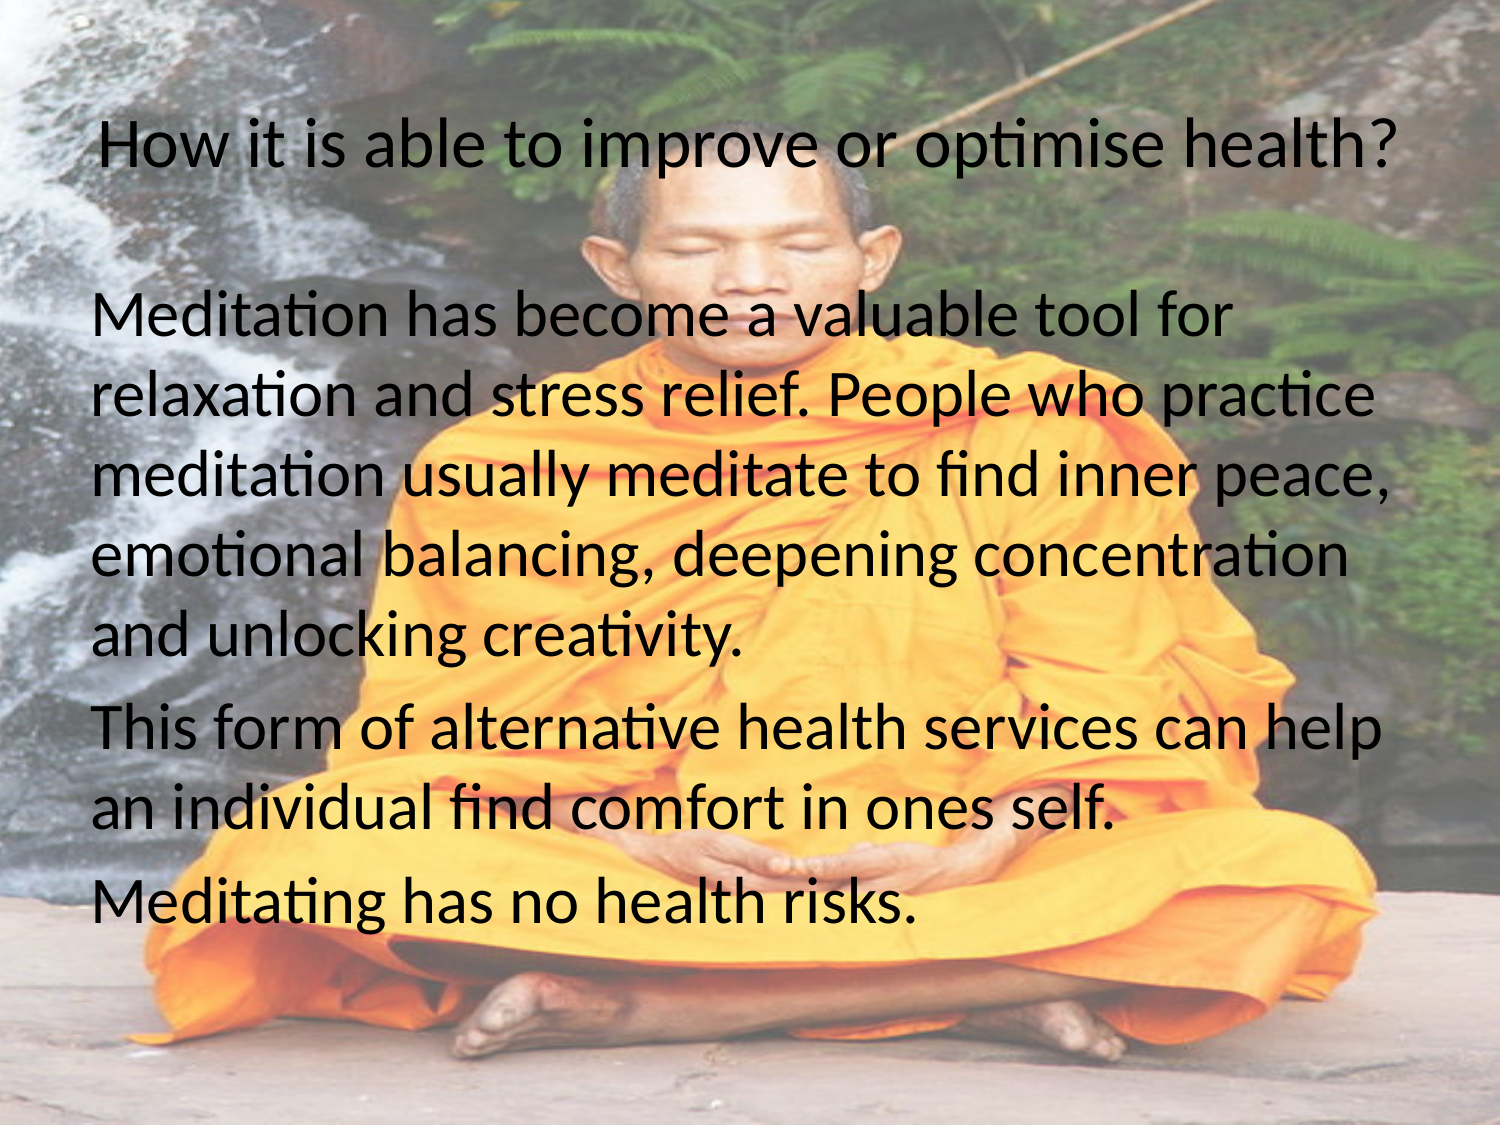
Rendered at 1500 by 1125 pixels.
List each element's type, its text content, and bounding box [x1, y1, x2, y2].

title How it is able to improve or optimise health? [75, 45, 1425, 233]
list Meditation has become a valuable tool for relaxation and stress relief. People who practice meditation usually meditate to find inner peace, emotional balancing, deepening concentration and unlocking creativity. This form of alternative health services can help an individual find comfort in ones self. Meditating has no health risks. [75, 262, 1425, 1005]
